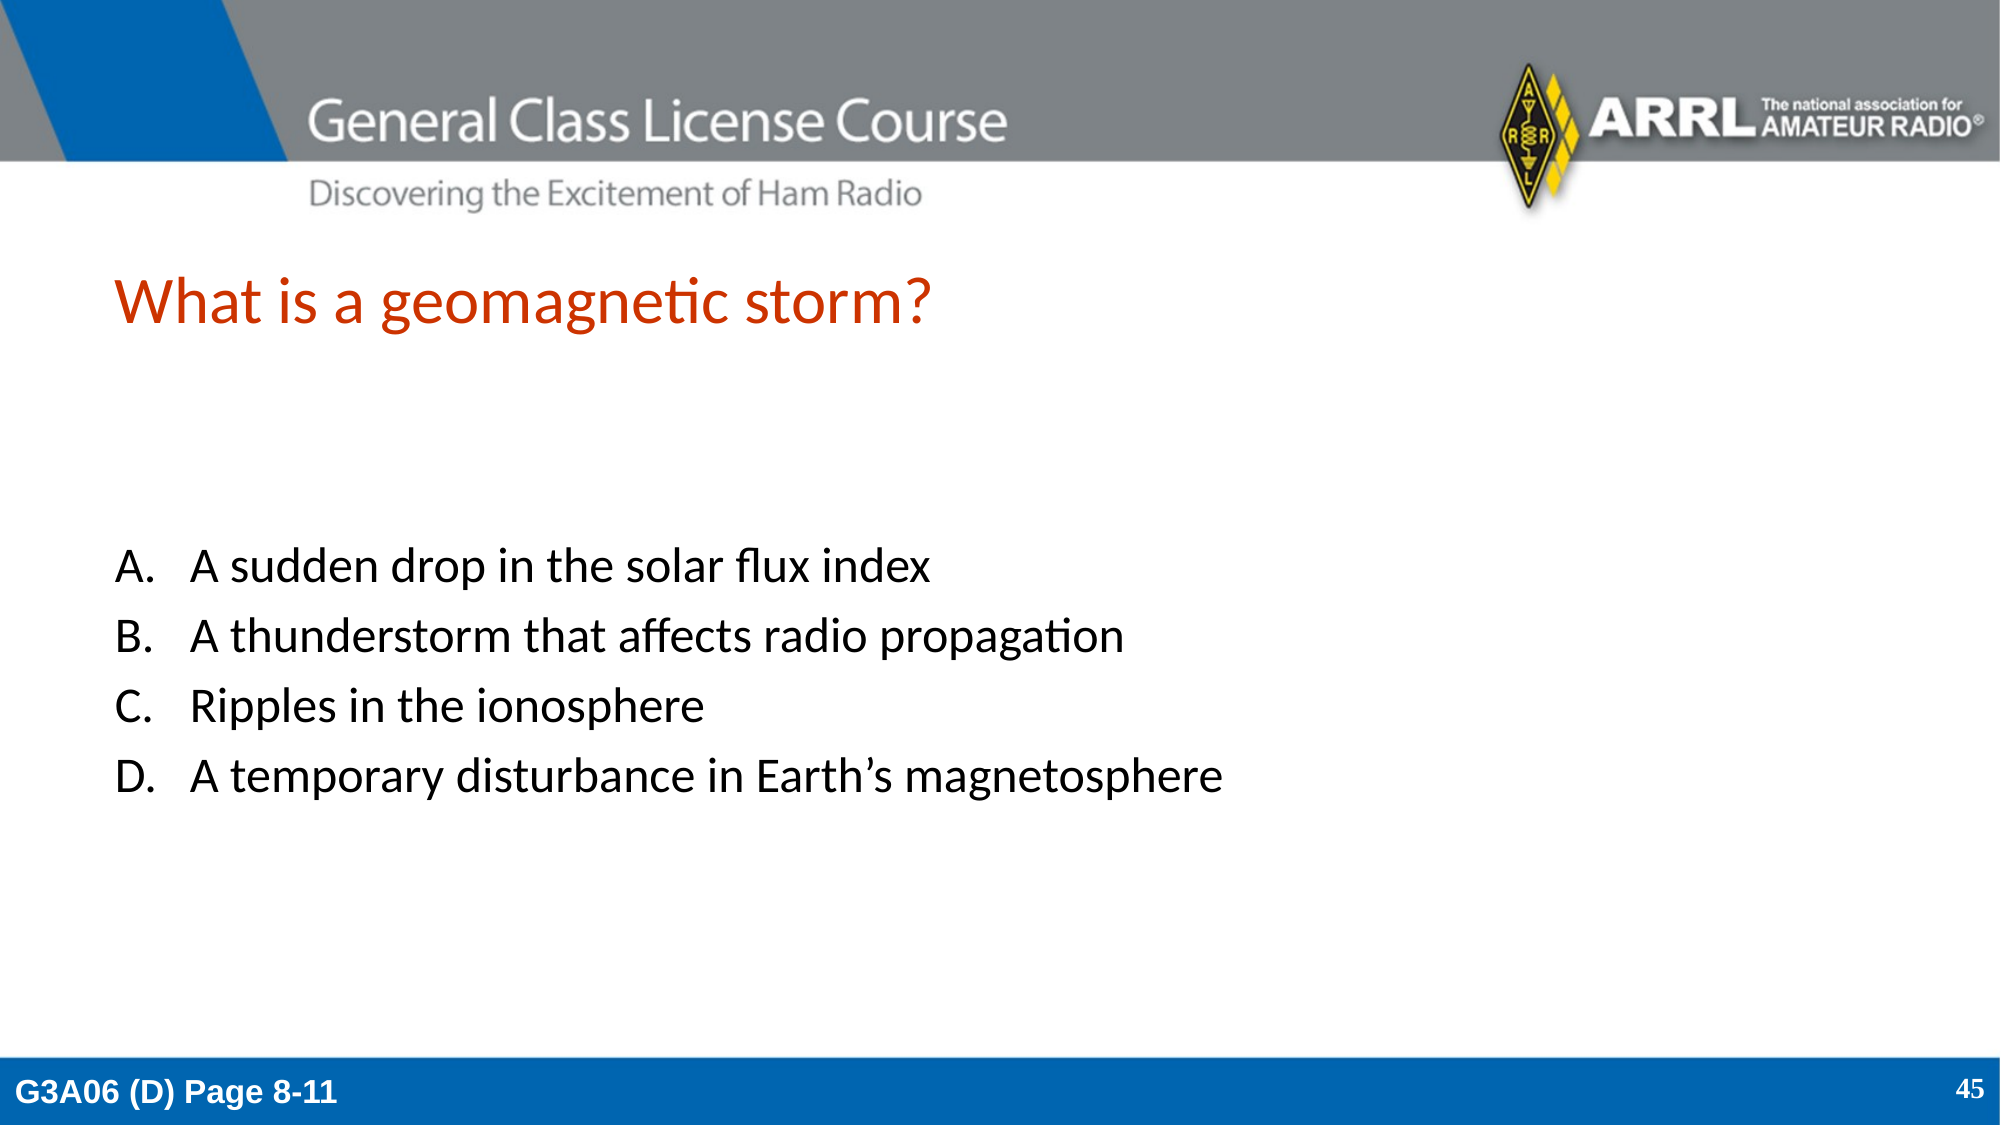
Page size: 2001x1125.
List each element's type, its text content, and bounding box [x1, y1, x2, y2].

title What is a geomagnetic storm? [99, 249, 1900, 468]
text_box 45 [1875, 1062, 2000, 1113]
picture [0, 0, 2001, 1125]
list A sudden drop in the solar flux index A thunderstorm that affects radio propagation Ripples in the ionosphere A temporary disturbance in Earth’s magnetosphere [99, 525, 1900, 1005]
text_box G3A06 (D) Page 8-11 [0, 1062, 1313, 1118]
